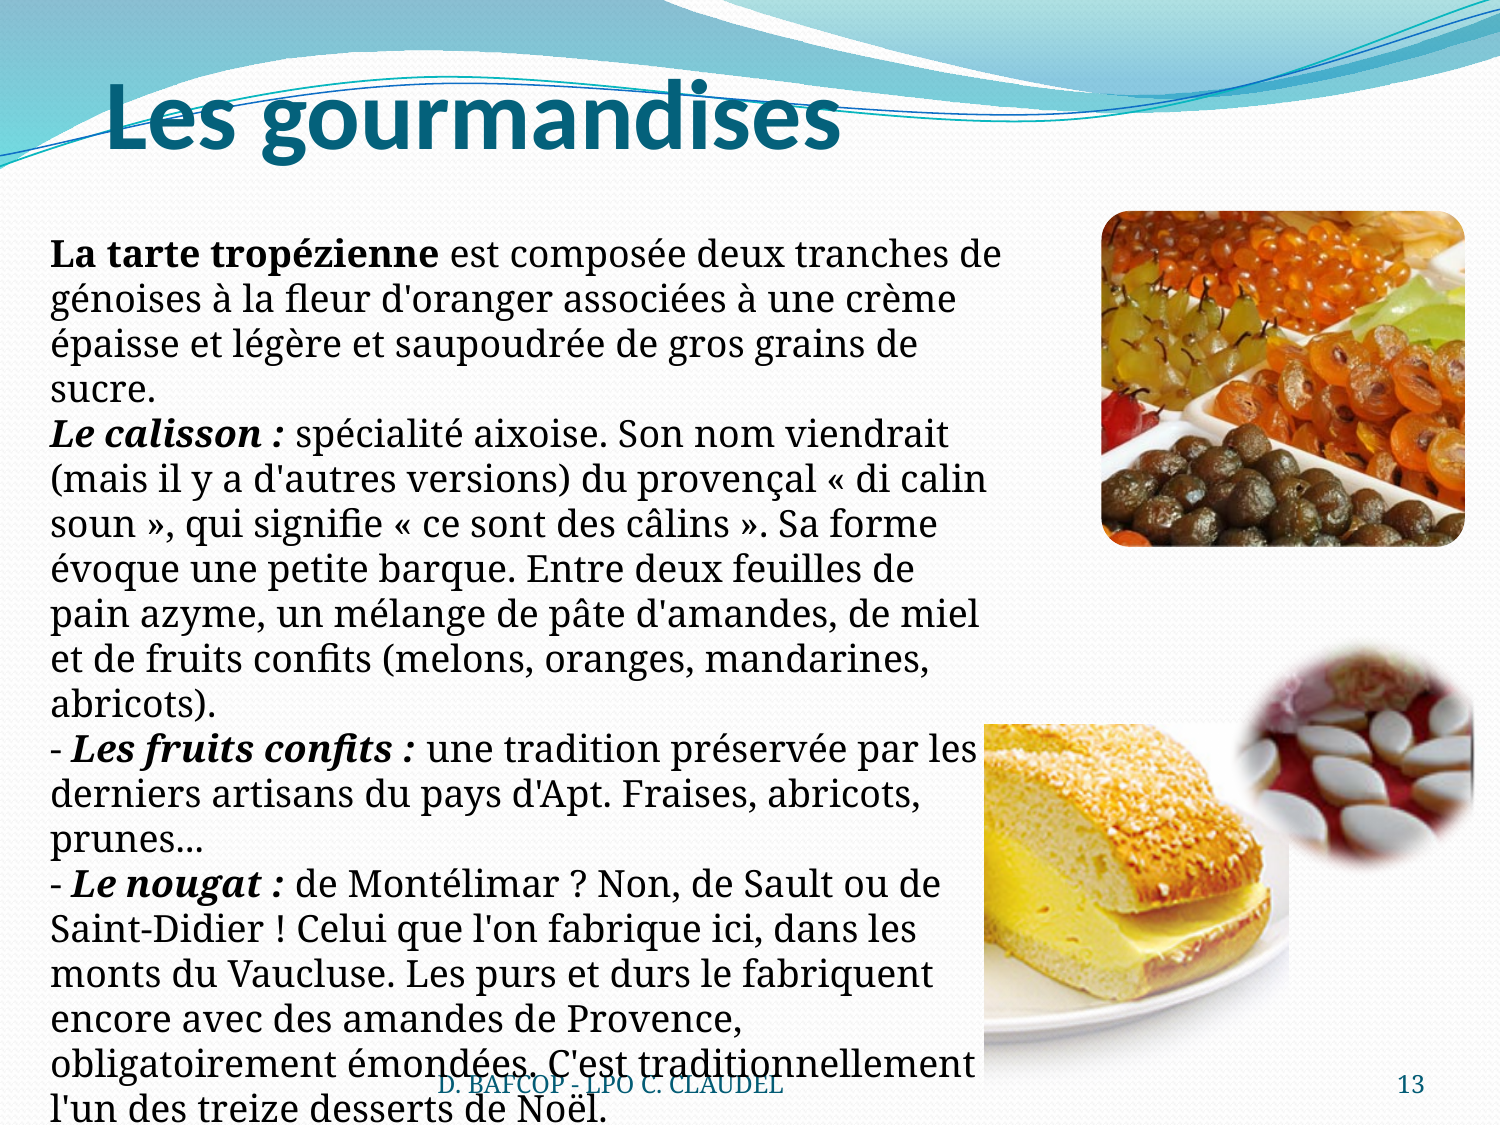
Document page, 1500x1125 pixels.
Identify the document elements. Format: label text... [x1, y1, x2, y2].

picture [1226, 632, 1500, 880]
slide_number 13 [1299, 1042, 1425, 1103]
text_box La tarte tropézienne est composée deux tranches de génoises à la fleur d'oranger associées à une crème épaisse et légère et saupoudrée de gros grains de sucre. Le calisson : spécialité aixoise. Son nom viendrait (mais il y a d'autres versions) du provençal « di calin soun », qui signifie « ce sont des câlins ». Sa forme évoque une petite barque. Entre deux feuilles de pain azyme, un mélange de pâte d'amandes, de miel et de fruits confits (melons, oranges, mandarines, abricots). - Les fruits confits : une tradition préservée par les derniers artisans du pays d'Apt. Fraises, abricots, prunes... - Le nougat : de Montélimar ? Non, de Sault ou de Saint-Didier ! Celui que l'on fabrique ici, dans les monts du Vaucluse. Les purs et durs le fabriquent encore avec des amandes de Provence, obligatoirement émondées. C'est traditionnellement l'un des treize desserts de Noël. [35, 222, 1020, 1125]
title Les gourmandises [105, 58, 1442, 170]
picture [1101, 210, 1466, 548]
picture [984, 724, 1289, 1125]
